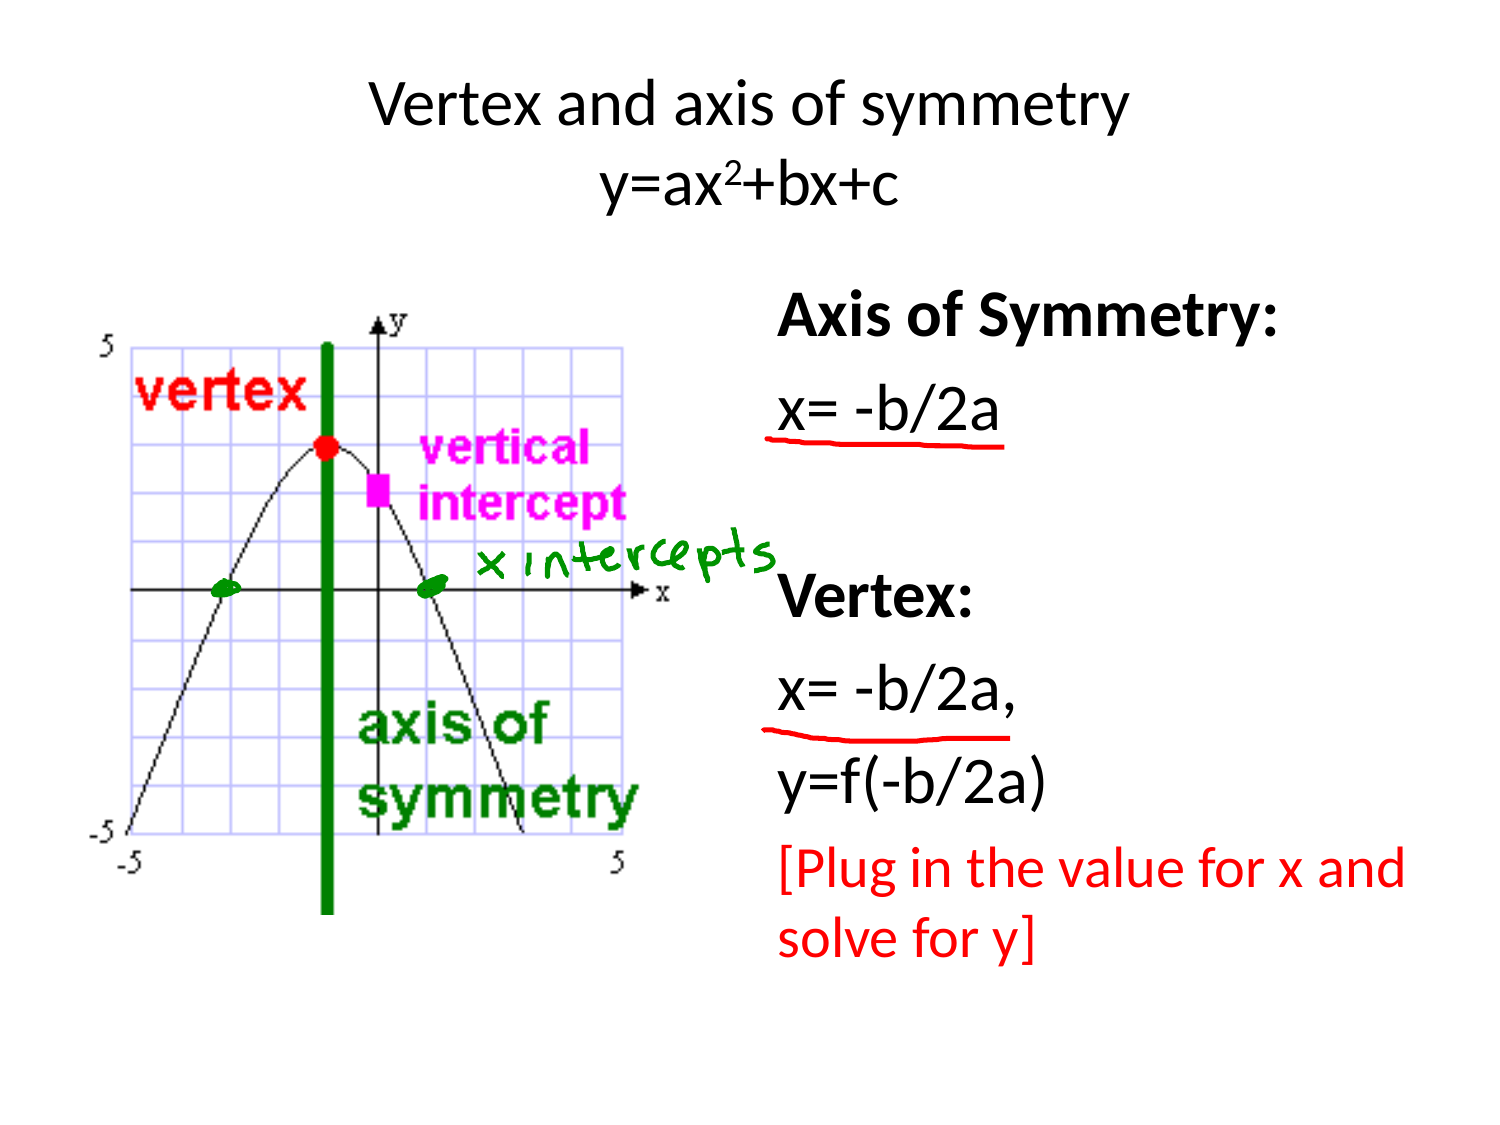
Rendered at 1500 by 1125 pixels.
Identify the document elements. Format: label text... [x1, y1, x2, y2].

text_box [419, 438, 1011, 742]
list Axis of Symmetry: x= -b/2a Vertex: x= -b/2a, y=f(-b/2a) [Plug in the value for x and solve for y] [762, 262, 1425, 1005]
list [88, 312, 676, 915]
title Vertex and axis of symmetry y=ax2+bx+c [75, 45, 1425, 233]
